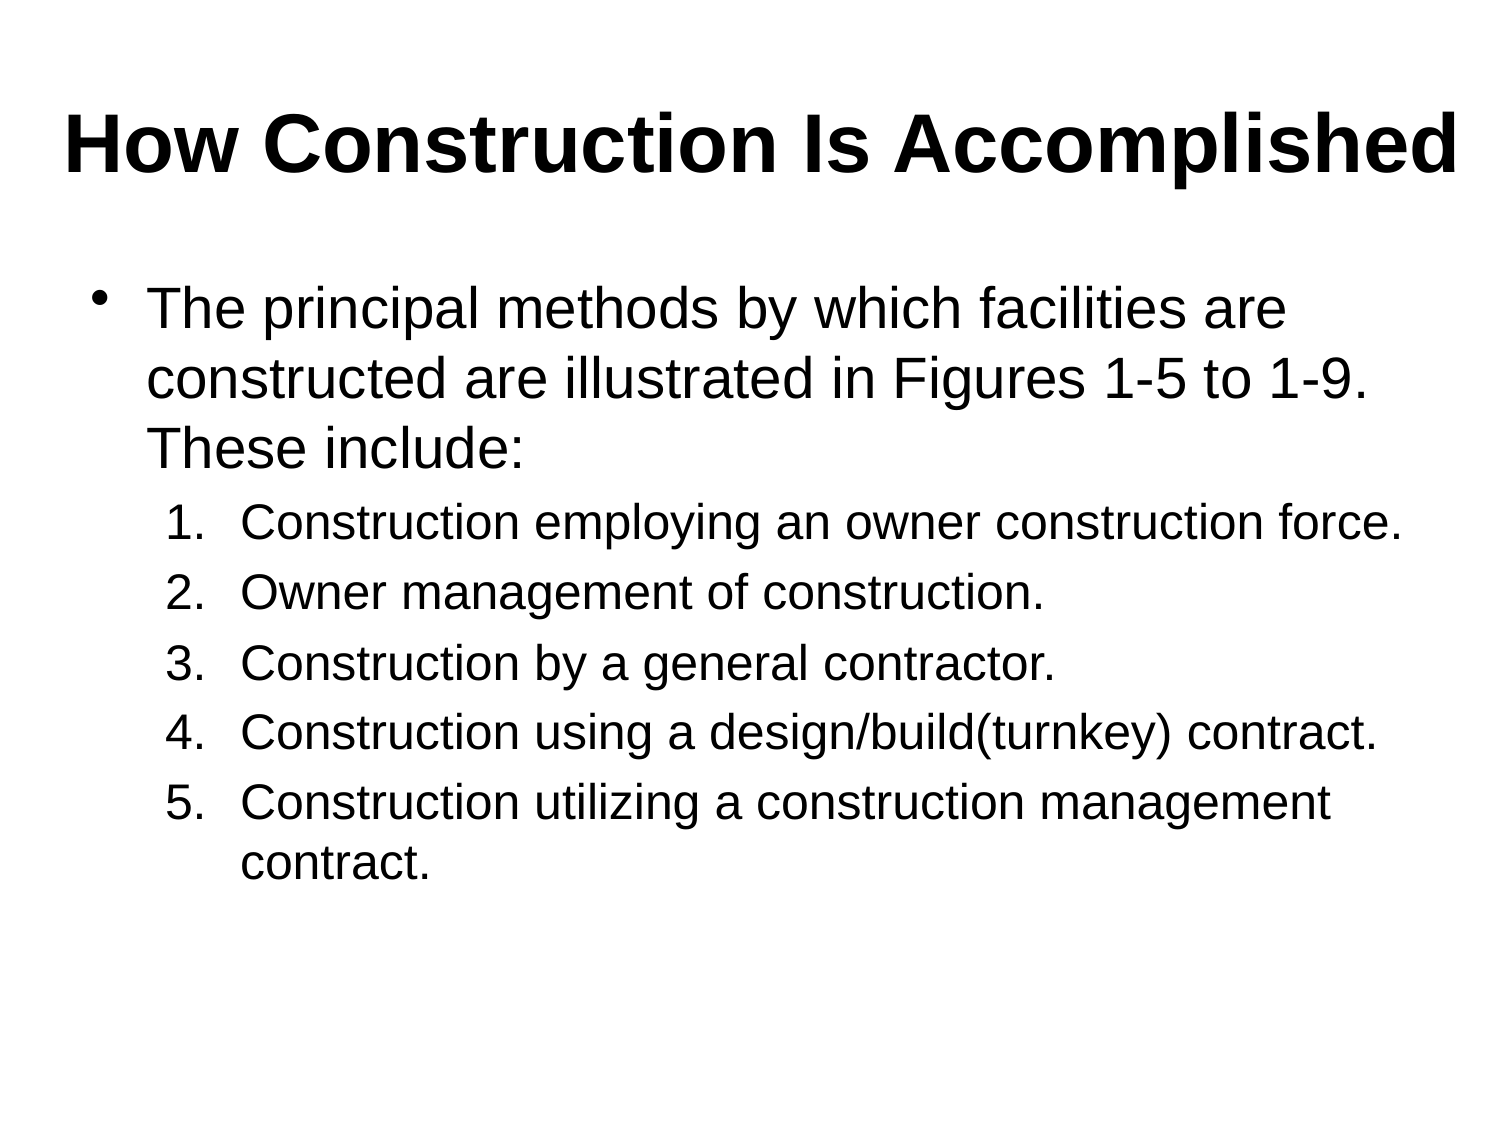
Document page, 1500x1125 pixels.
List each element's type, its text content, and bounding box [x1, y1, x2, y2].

list The principal methods by which facilities are constructed are illustrated in Figures 1-5 to 1-9. These include: Construction employing an owner construction force. Owner management of construction. Construction by a general contractor. Construction using a design/build(turnkey) contract. Construction utilizing a construction management contract. [74, 262, 1426, 1006]
title How Construction Is Accomplished [24, 44, 1500, 233]
